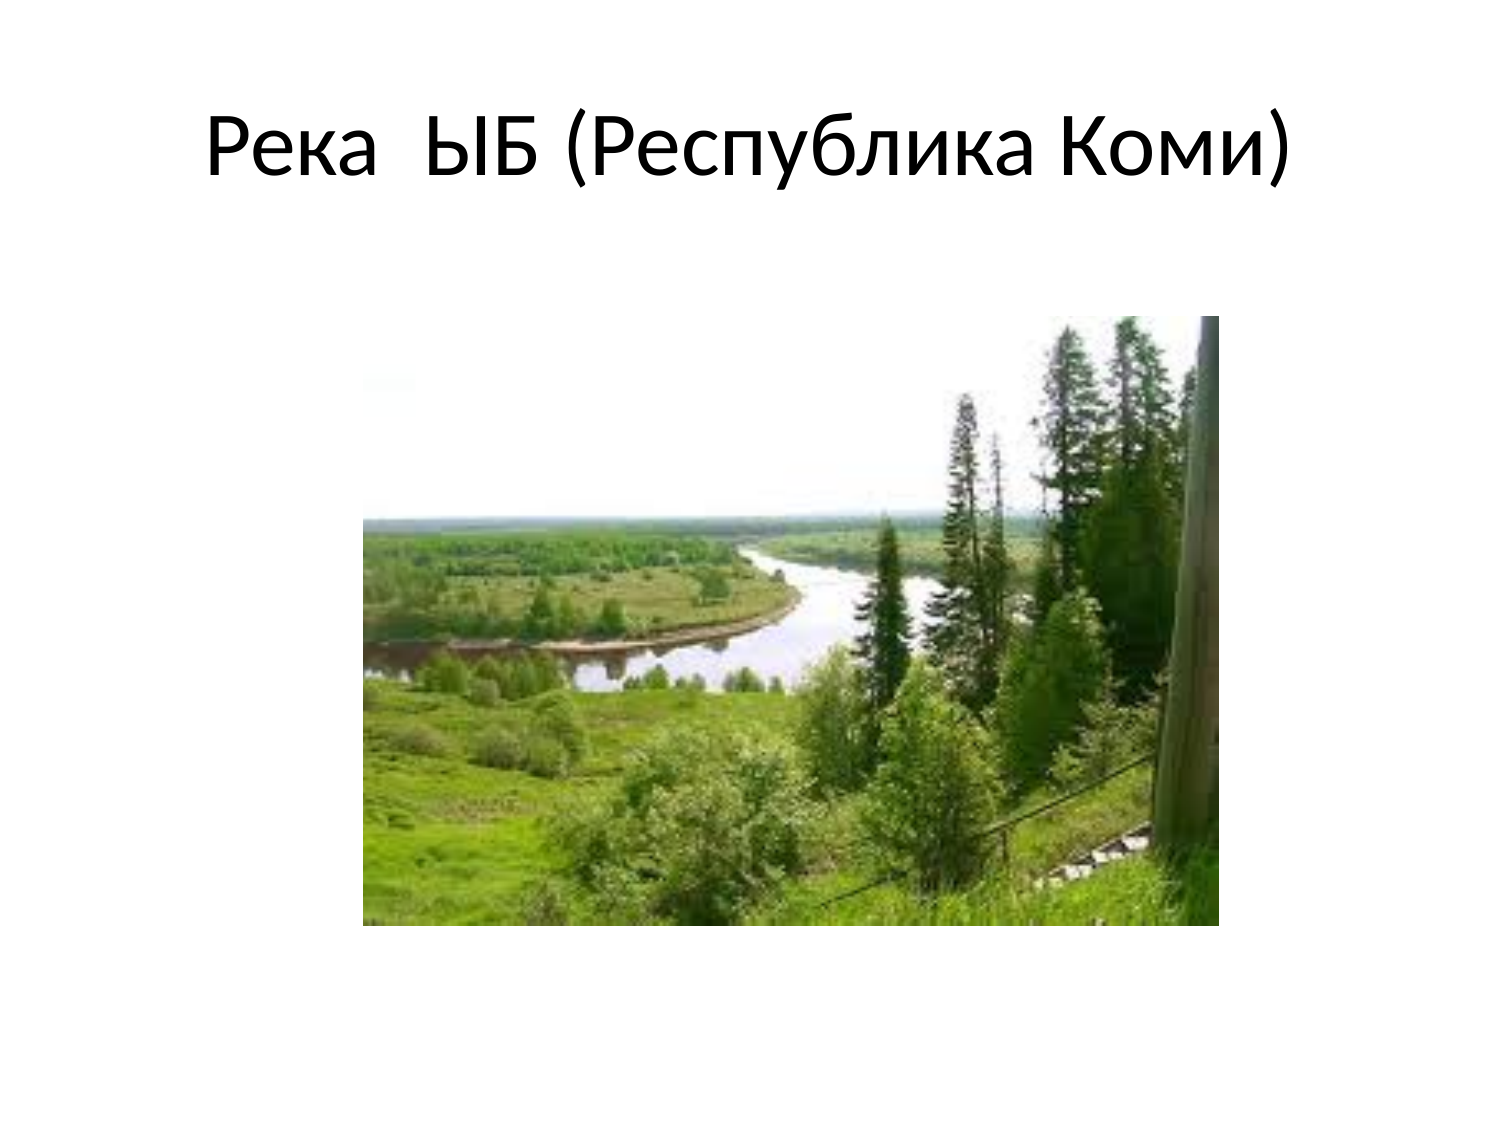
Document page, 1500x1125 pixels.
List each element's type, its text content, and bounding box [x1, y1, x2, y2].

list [362, 316, 1219, 927]
title Река ЫБ (Республика Коми) [75, 45, 1425, 233]
